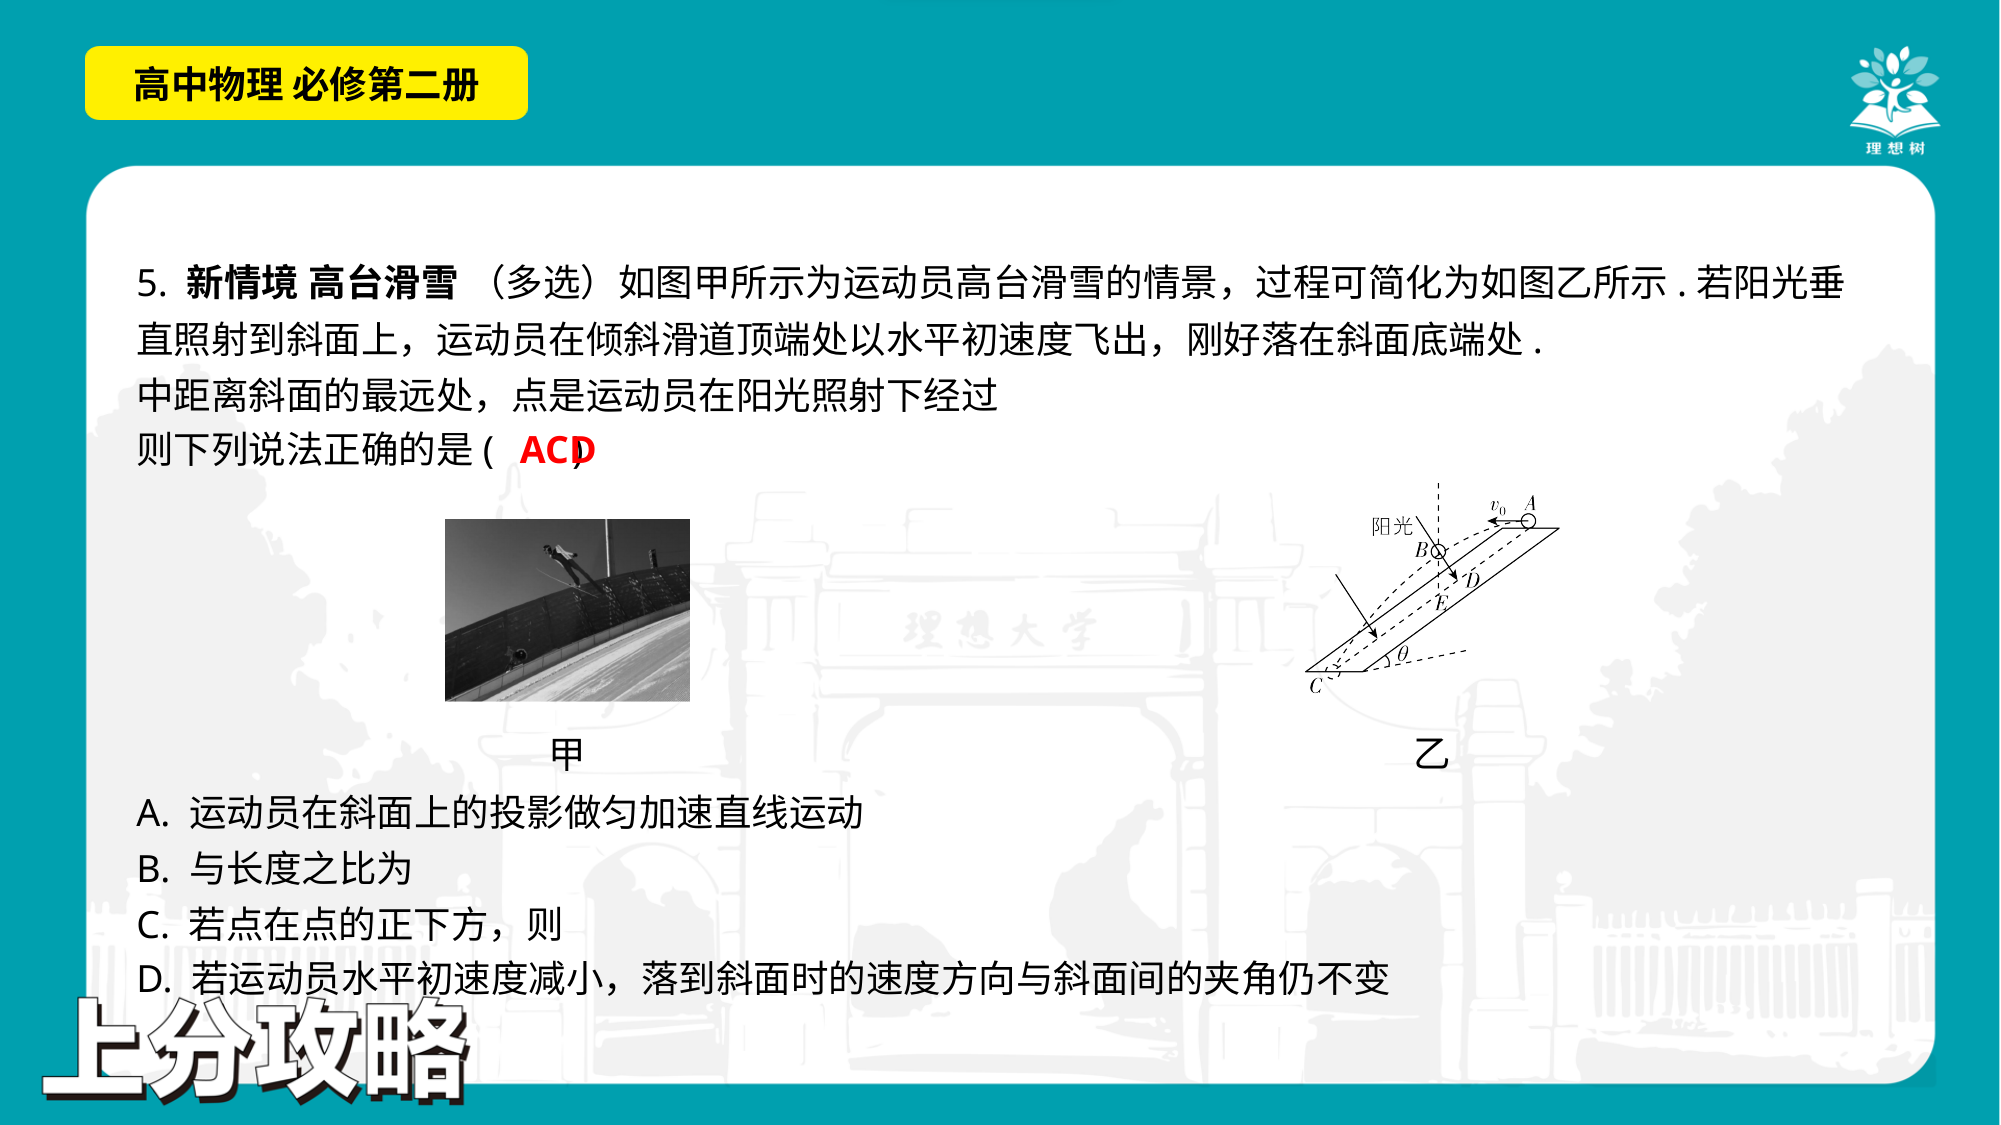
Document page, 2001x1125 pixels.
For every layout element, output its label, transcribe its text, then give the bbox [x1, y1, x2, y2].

text_box 甲 [544, 722, 591, 773]
text_box ACD [504, 416, 613, 467]
picture [0, 0, 2000, 1125]
text_box 乙 [1409, 720, 1456, 772]
